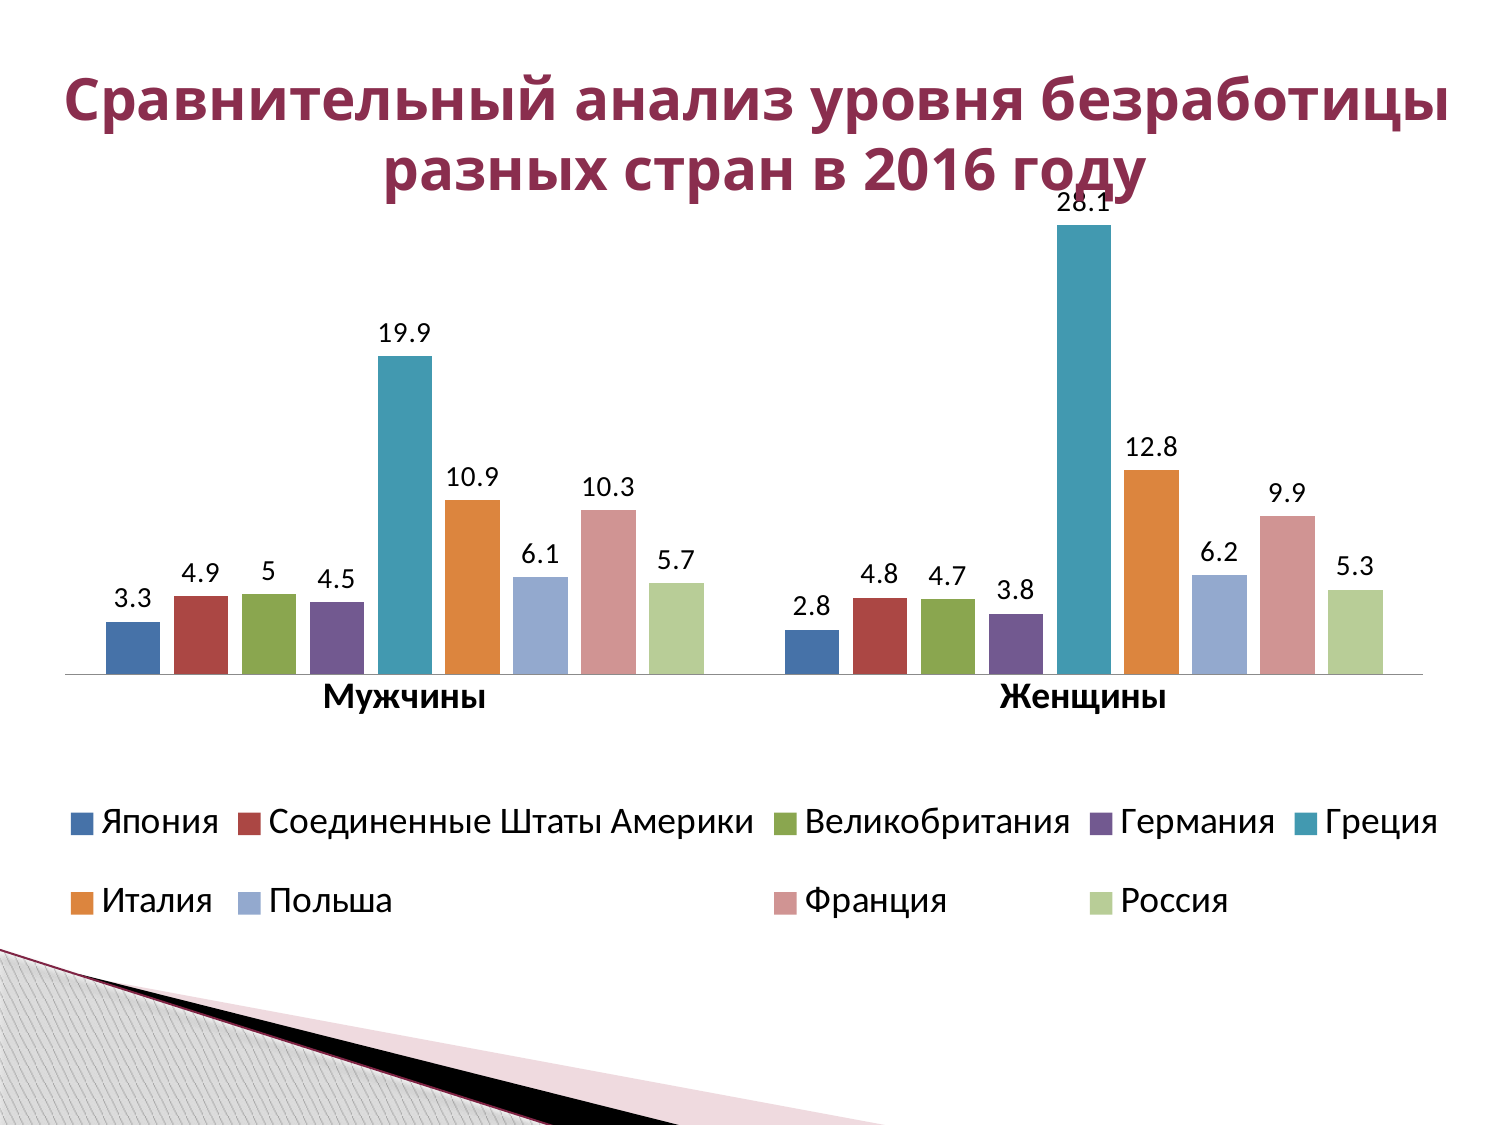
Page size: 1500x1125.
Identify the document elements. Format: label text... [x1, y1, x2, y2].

text_box Сравнительный анализ уровня безработицы разных стран в 2016 году [48, 54, 1482, 210]
chart [41, 160, 1459, 983]
